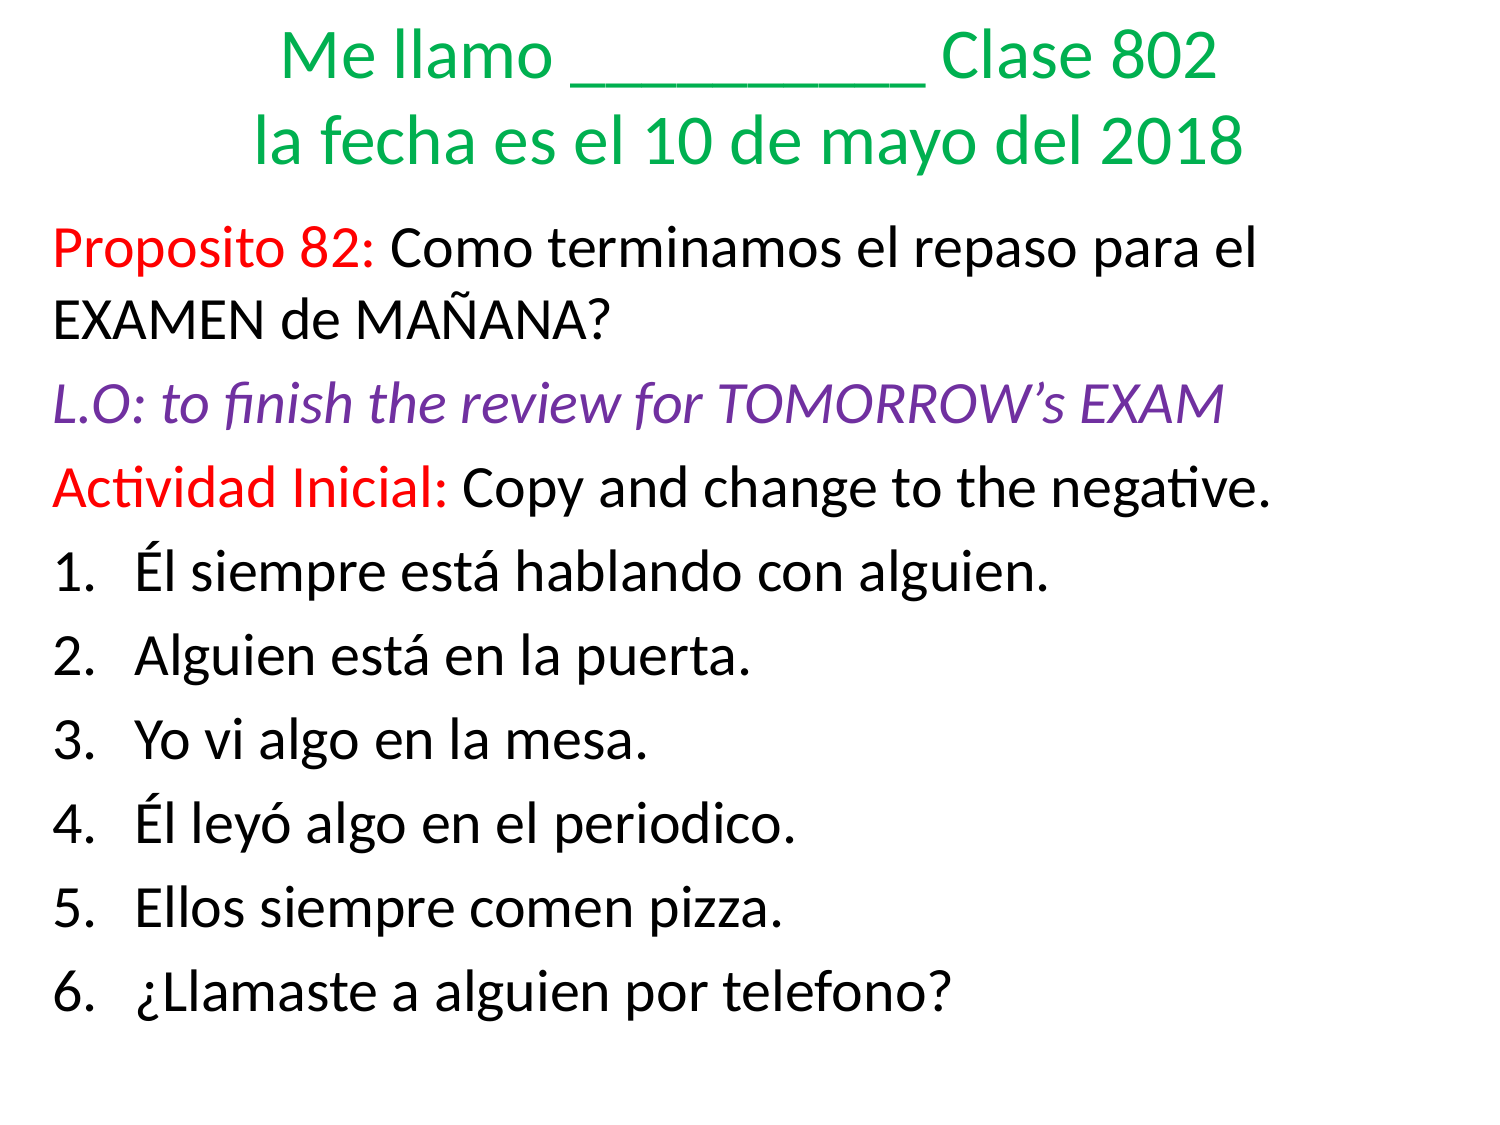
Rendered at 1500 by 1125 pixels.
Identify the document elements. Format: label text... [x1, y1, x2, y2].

text_box Me llamo __________ Clase 802 la fecha es el 10 de mayo del 2018 [74, 0, 1425, 188]
text_box Proposito 82: Como terminamos el repaso para el EXAMEN de MAÑANA? L.O: to finish the review for TOMORROW’s EXAM Actividad Inicial: Copy and change to the negative. Él siempre está hablando con alguien. Alguien está en la puerta. Yo vi algo en la mesa. Él leyó algo en el periodico. Ellos siempre comen pizza. ¿Llamaste a alguien por telefono? [37, 199, 1425, 1038]
